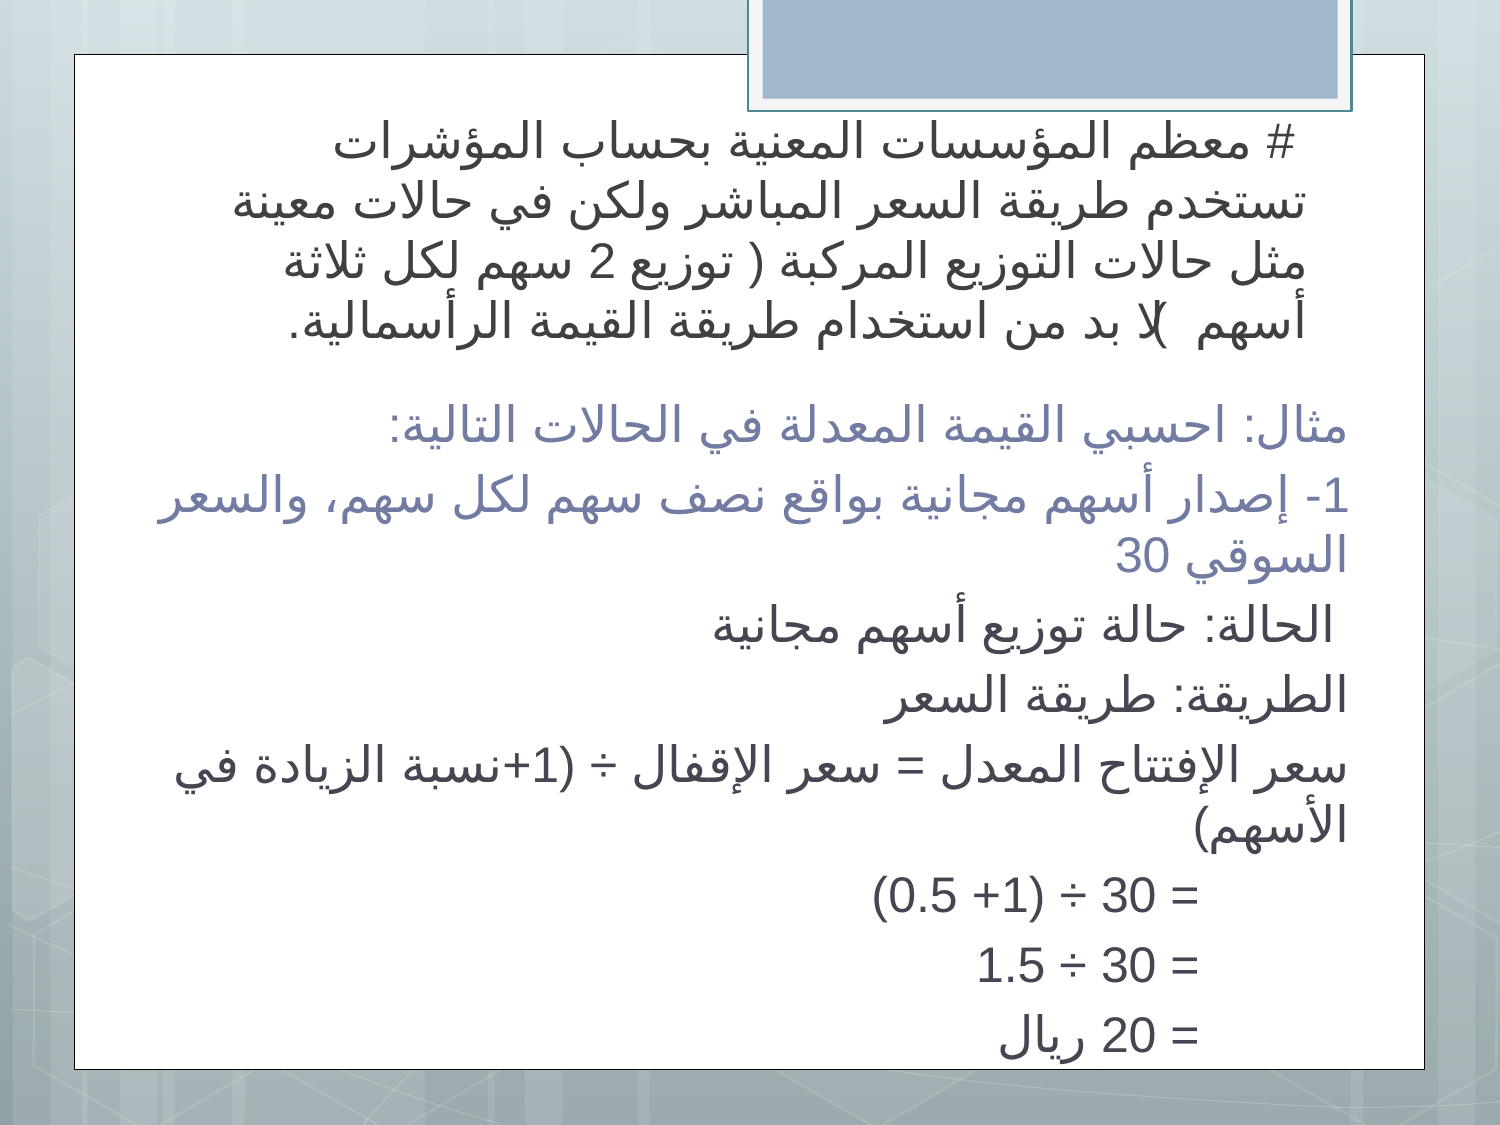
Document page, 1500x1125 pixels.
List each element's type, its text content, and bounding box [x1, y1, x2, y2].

list مثال: احسبي القيمة المعدلة في الحالات التالية: 1- إصدار أسهم مجانية بواقع نصف سهم لكل سهم، والسعر السوقي 30 الحالة: حالة توزيع أسهم مجانية الطريقة: طريقة السعر سعر الإفتتاح المعدل = سعر الإقفال ÷ (1+نسبة الزيادة في الأسهم) = 30 ÷ (1+ 0.5) = 30 ÷ 1.5 = 20 ريال [123, 385, 1376, 1016]
title # معظم المؤسسات المعنية بحساب المؤشرات تستخدم طريقة السعر المباشر ولكن في حالات معينة مثل حالات التوزيع المركبة ( توزيع 2 سهم لكل ثلاثة أسهم) لا بد من استخدام طريقة القيمة الرأسمالية. [171, 168, 1324, 357]
